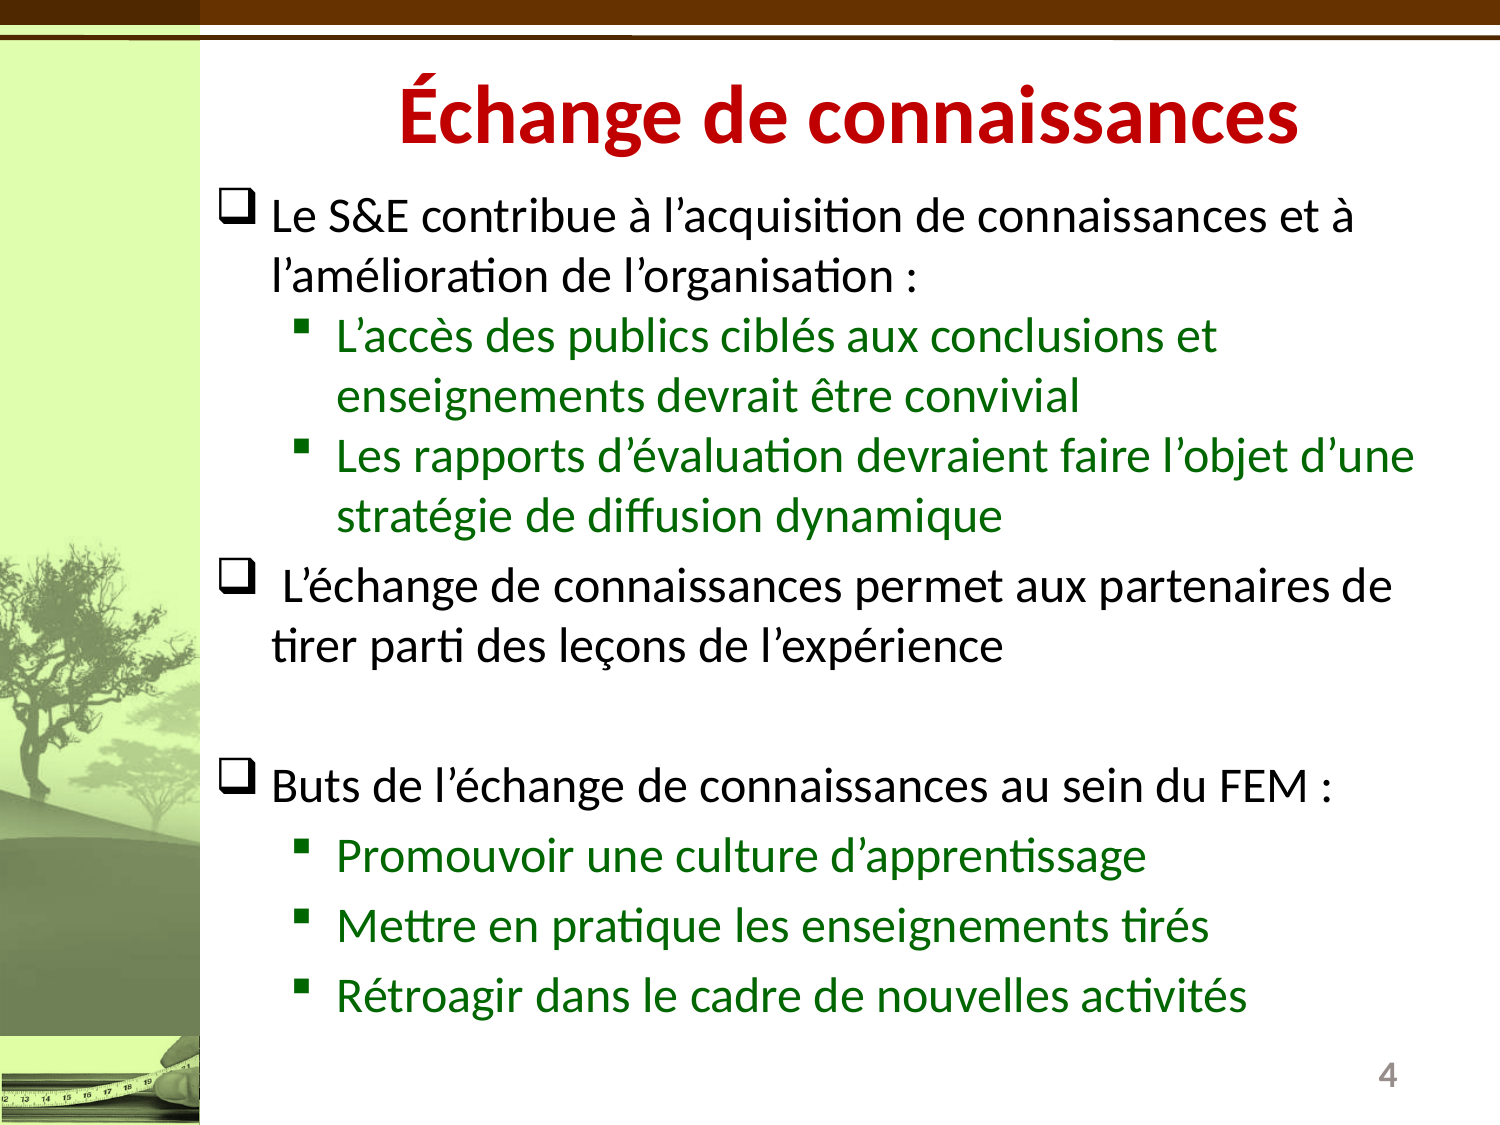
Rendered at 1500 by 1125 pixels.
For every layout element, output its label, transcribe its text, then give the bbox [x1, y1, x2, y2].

list Le S&E contribue à l’acquisition de connaissances et à l’amélioration de l’organisation : L’accès des publics ciblés aux conclusions et enseignements devrait être convivial Les rapports d’évaluation devraient faire l’objet d’une stratégie de diffusion dynamique L’échange de connaissances permet aux partenaires de tirer parti des leçons de l’expérience Buts de l’échange de connaissances au sein du FEM : Promouvoir une culture d’apprentissage Mettre en pratique les enseignements tirés Rétroagir dans le cadre de nouvelles activités [199, 174, 1451, 1125]
slide_number 4 [1074, 1042, 1413, 1103]
title Échange de connaissances [199, 44, 1500, 176]
picture [0, 1036, 199, 1125]
